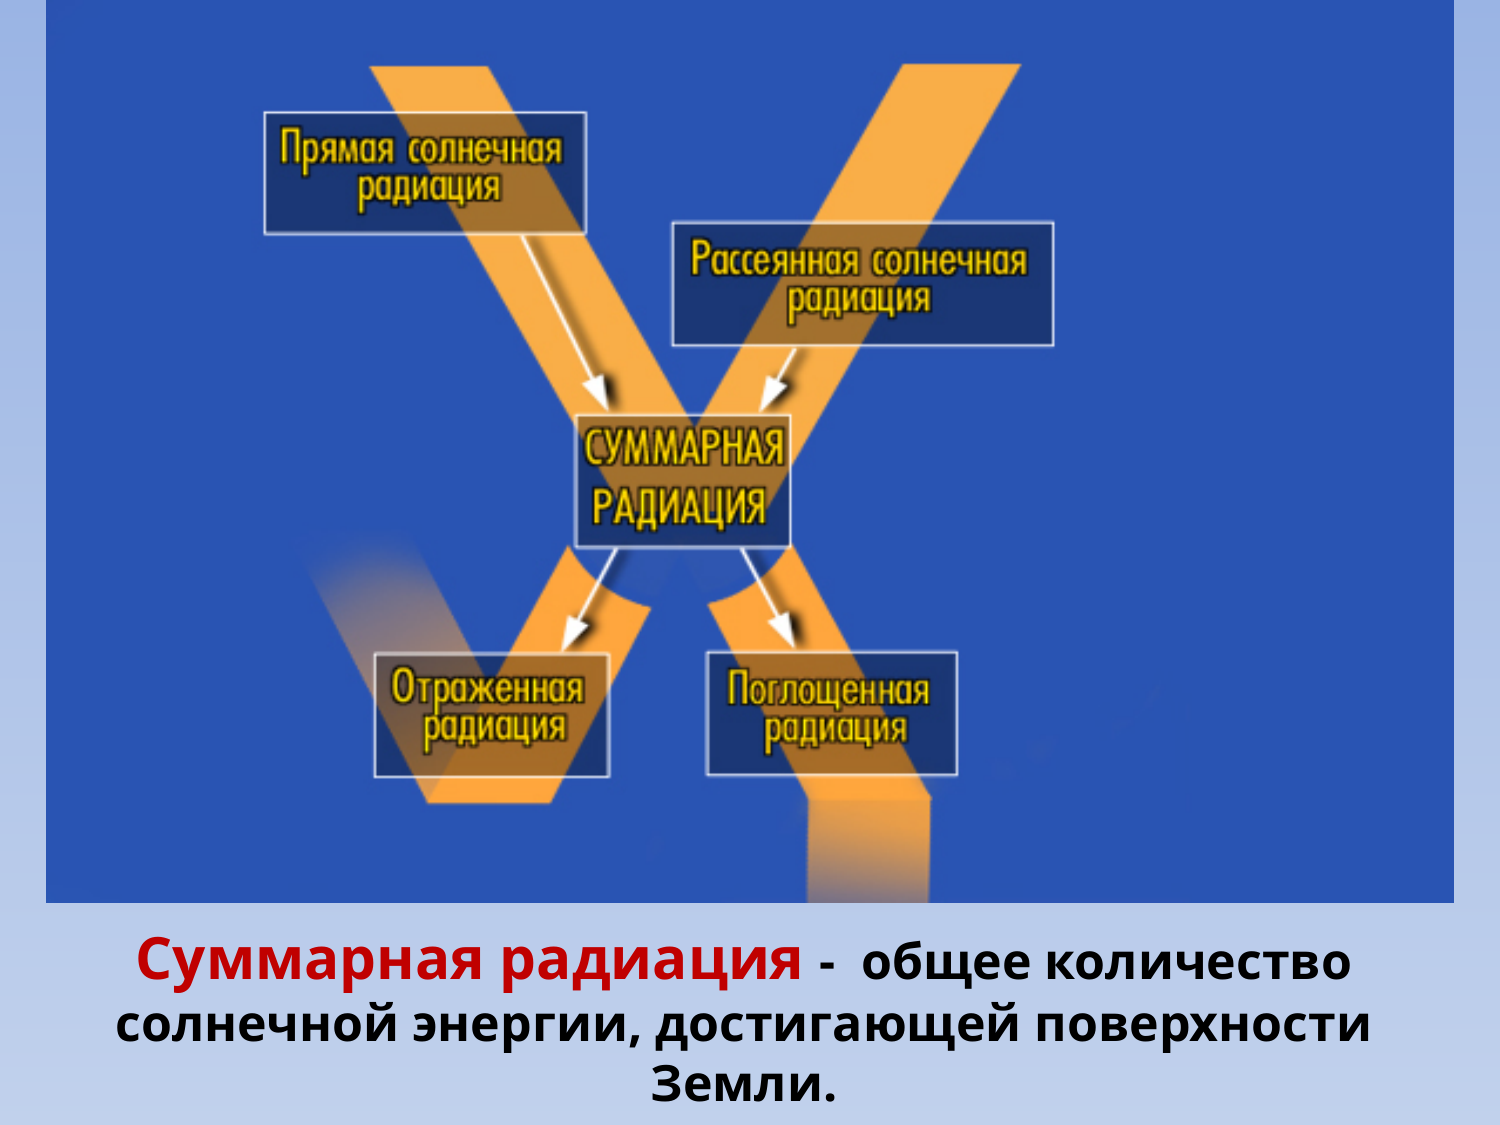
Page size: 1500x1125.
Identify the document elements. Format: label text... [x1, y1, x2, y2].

picture [46, 0, 1454, 903]
text_box Суммарная радиация - общее количество солнечной энергии, достигающей поверхности Земли. [35, 914, 1454, 1119]
